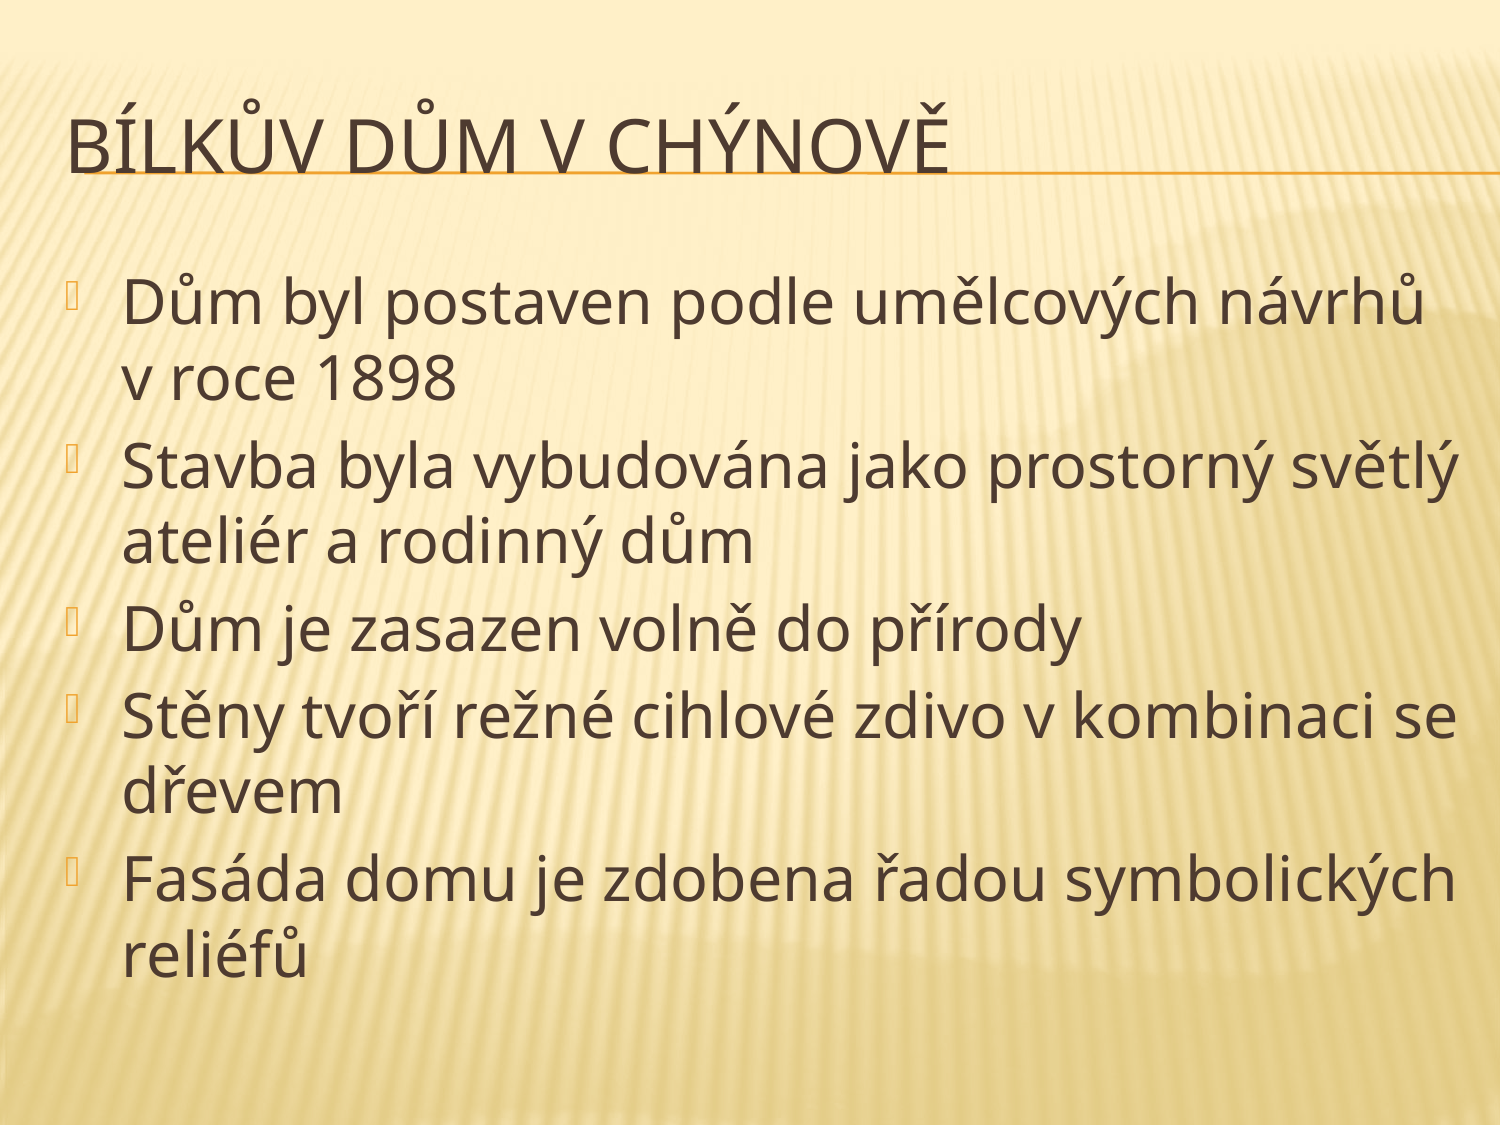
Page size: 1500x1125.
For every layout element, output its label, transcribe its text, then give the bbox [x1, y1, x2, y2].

list Dům byl postaven podle umělcových návrhů v roce 1898 Stavba byla vybudována jako prostorný světlý ateliér a rodinný dům Dům je zasazen volně do přírody Stěny tvoří režné cihlové zdivo v kombinaci se dřevem Fasáda domu je zdobena řadou symbolických reliéfů [50, 254, 1475, 998]
title Bílkův dům v chýnově [50, 75, 1475, 213]
